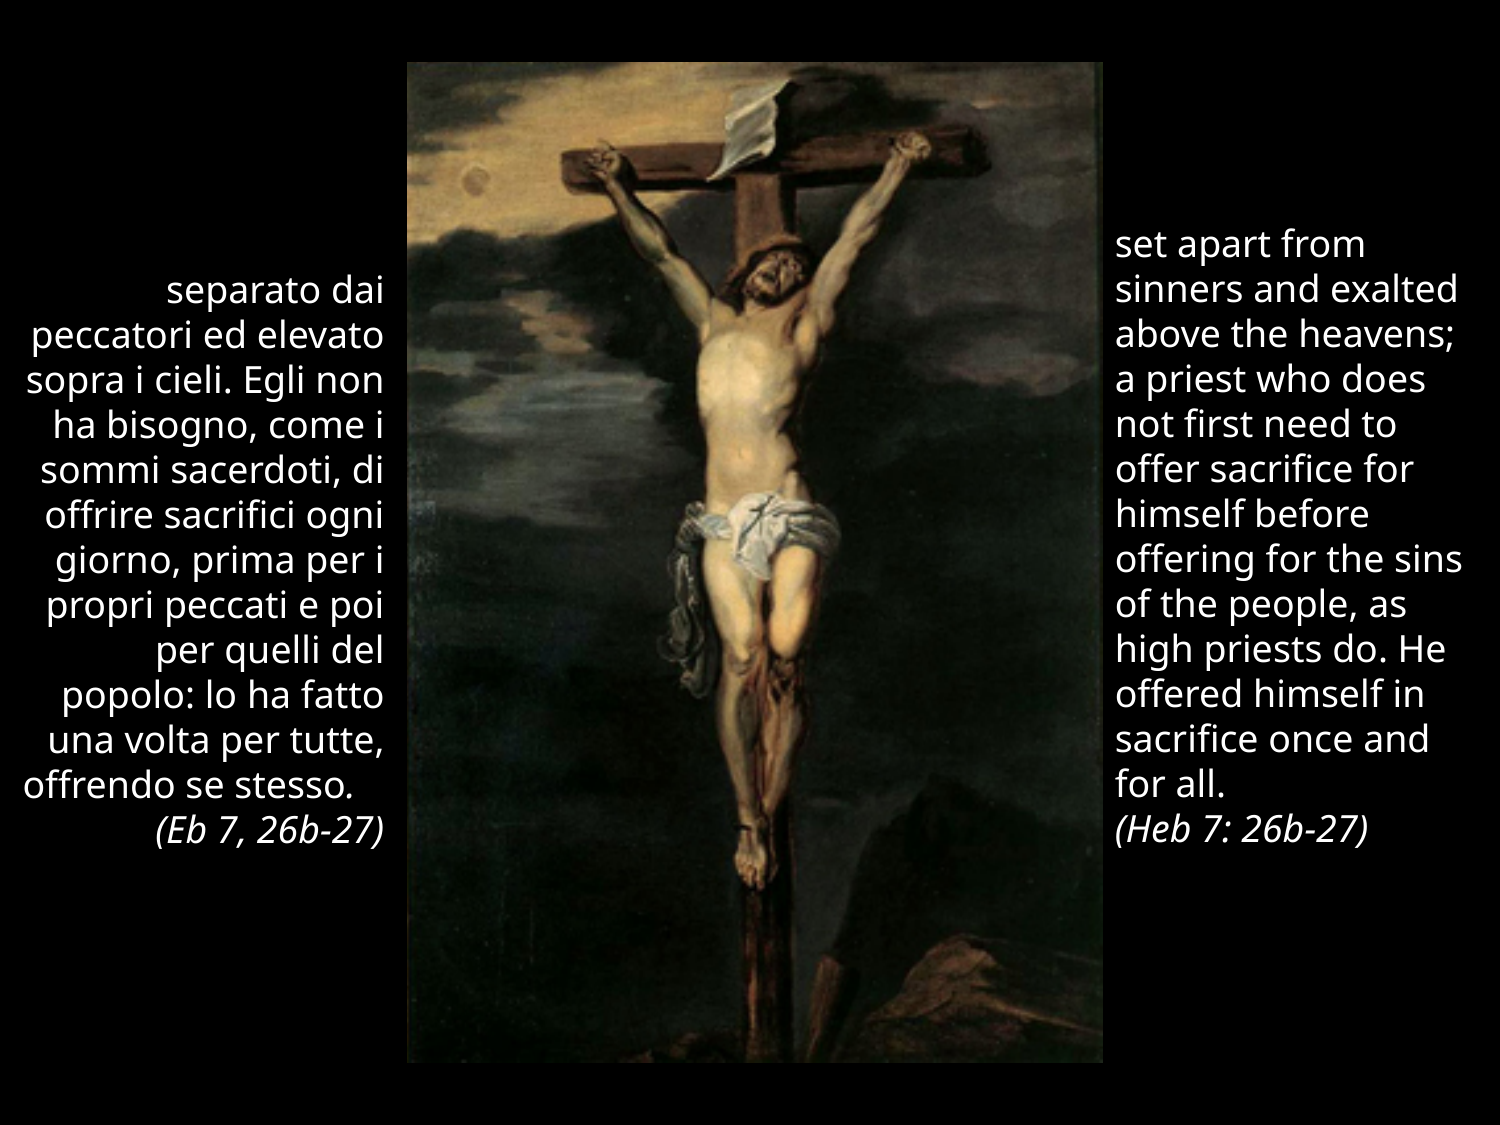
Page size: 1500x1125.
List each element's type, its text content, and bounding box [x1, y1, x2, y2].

picture [407, 62, 1103, 1063]
text_box set apart from sinners and exalted above the heavens; a priest who does not first need to offer sacrifice for himself before offering for the sins of the people, as high priests do. He offered himself in sacrifice once and for all. (Heb 7: 26b-27) [1103, 212, 1500, 858]
title separato dai peccatori ed elevato sopra i cieli. Egli non ha bisogno, come i sommi sacerdoti, di offrire sacrifici ogni giorno, prima per i propri peccati e poi per quelli del popolo: lo ha fatto una volta per tutte, offrendo se stesso. (Eb 7, 26b-27) [0, 487, 400, 675]
